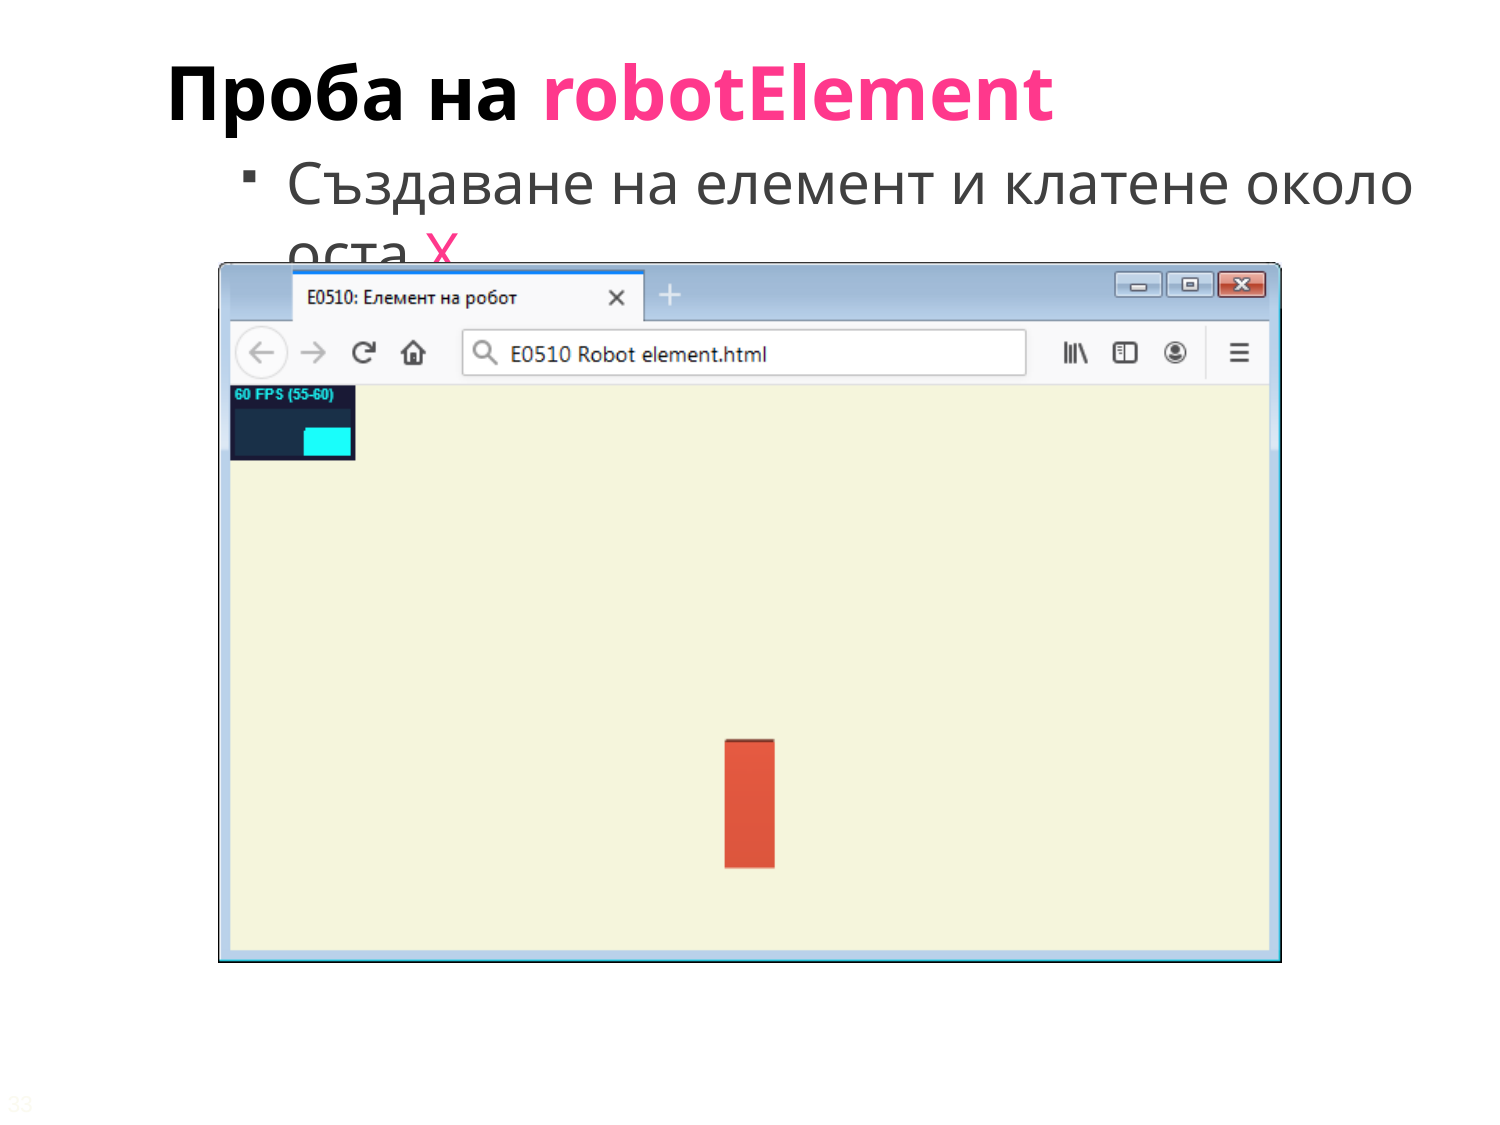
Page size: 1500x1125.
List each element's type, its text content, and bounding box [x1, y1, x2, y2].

picture [218, 262, 1282, 963]
list Проба на robotElement Създаване на елемент и клатене около оста X [150, 37, 1488, 1113]
